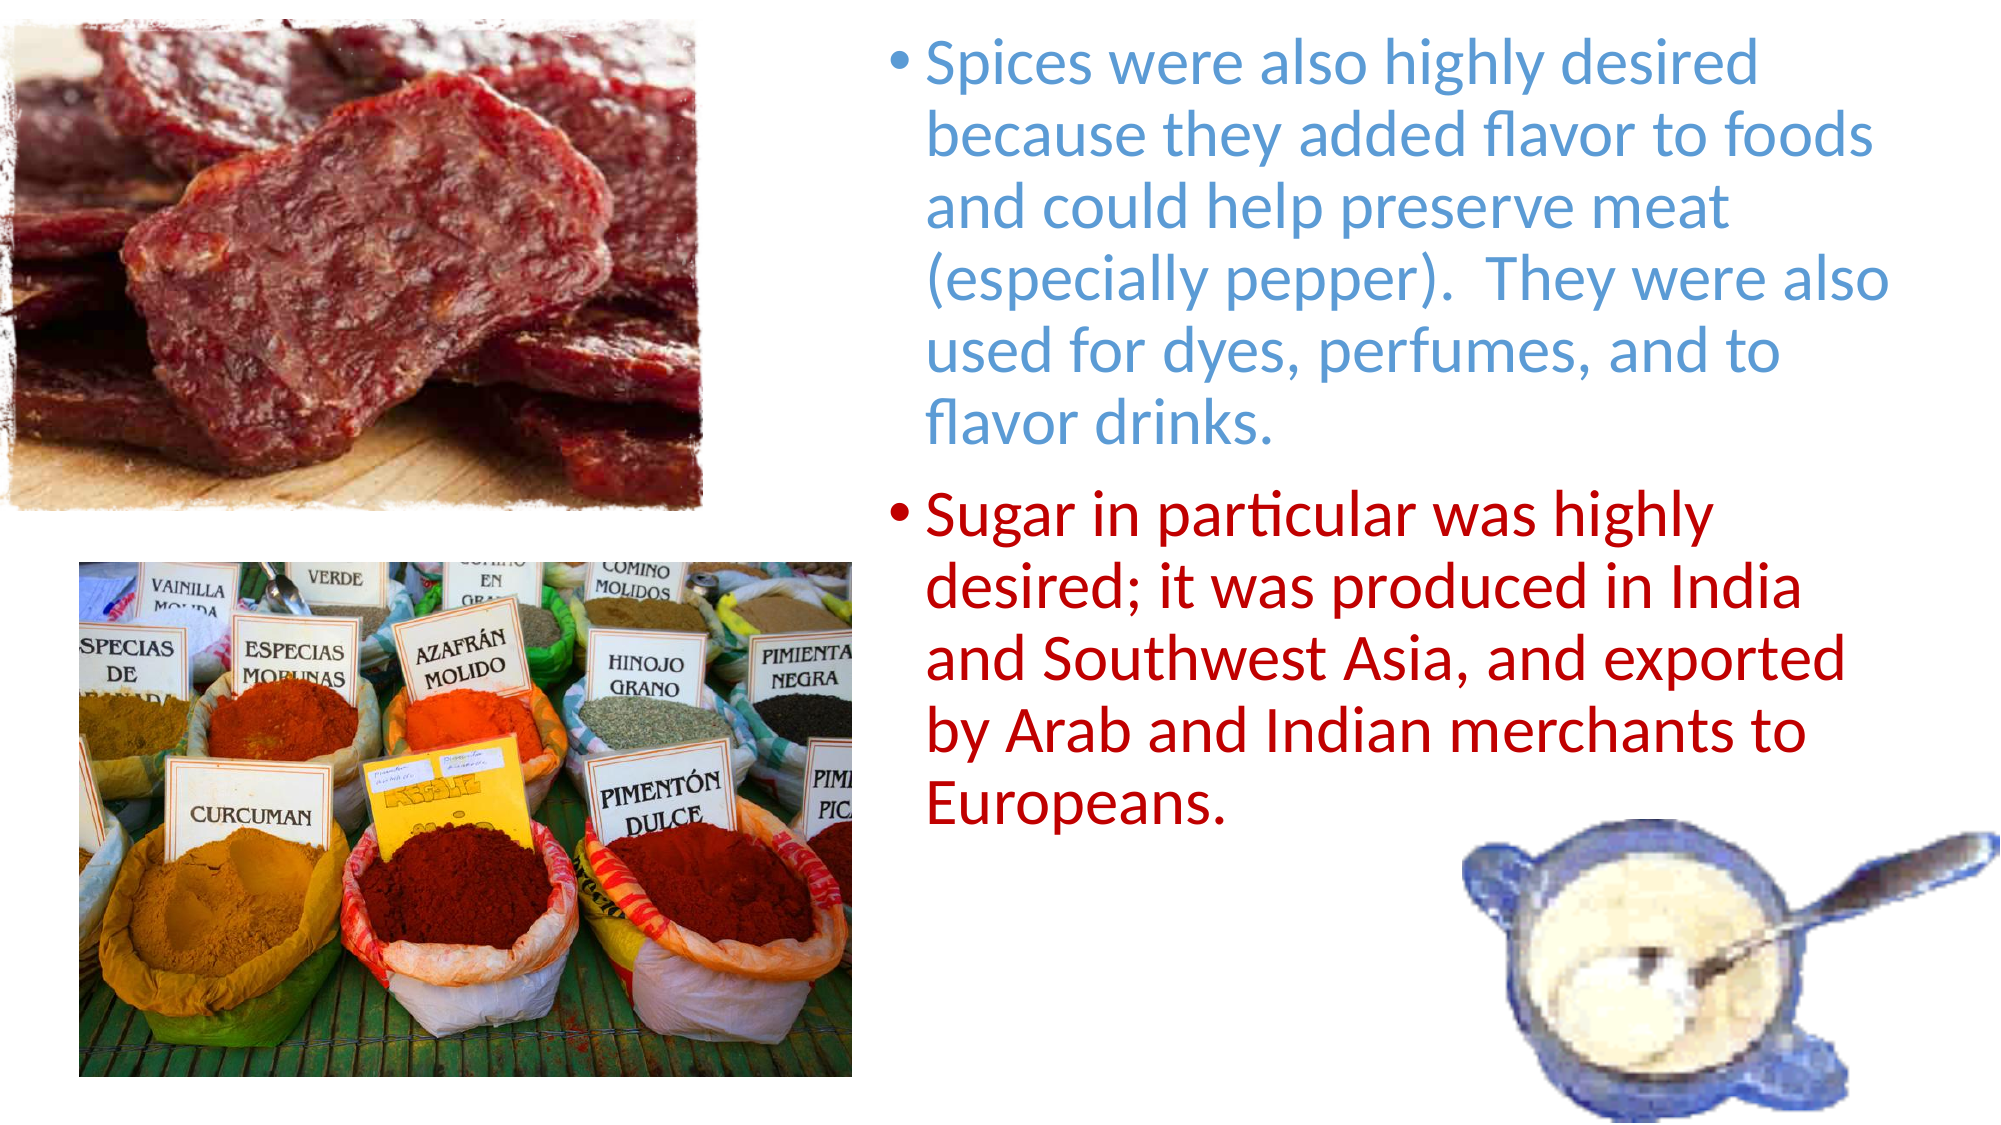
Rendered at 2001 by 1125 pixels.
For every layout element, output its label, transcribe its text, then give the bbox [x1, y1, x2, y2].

picture [79, 562, 852, 1078]
picture [0, 19, 703, 511]
list Spices were also highly desired because they added flavor to foods and could help preserve meat (especially pepper). They were also used for dyes, perfumes, and to flavor drinks. Sugar in particular was highly desired; it was produced in India and Southwest Asia, and exported by Arab and Indian merchants to Europeans. [873, 19, 1932, 1014]
picture [1462, 819, 2000, 1124]
